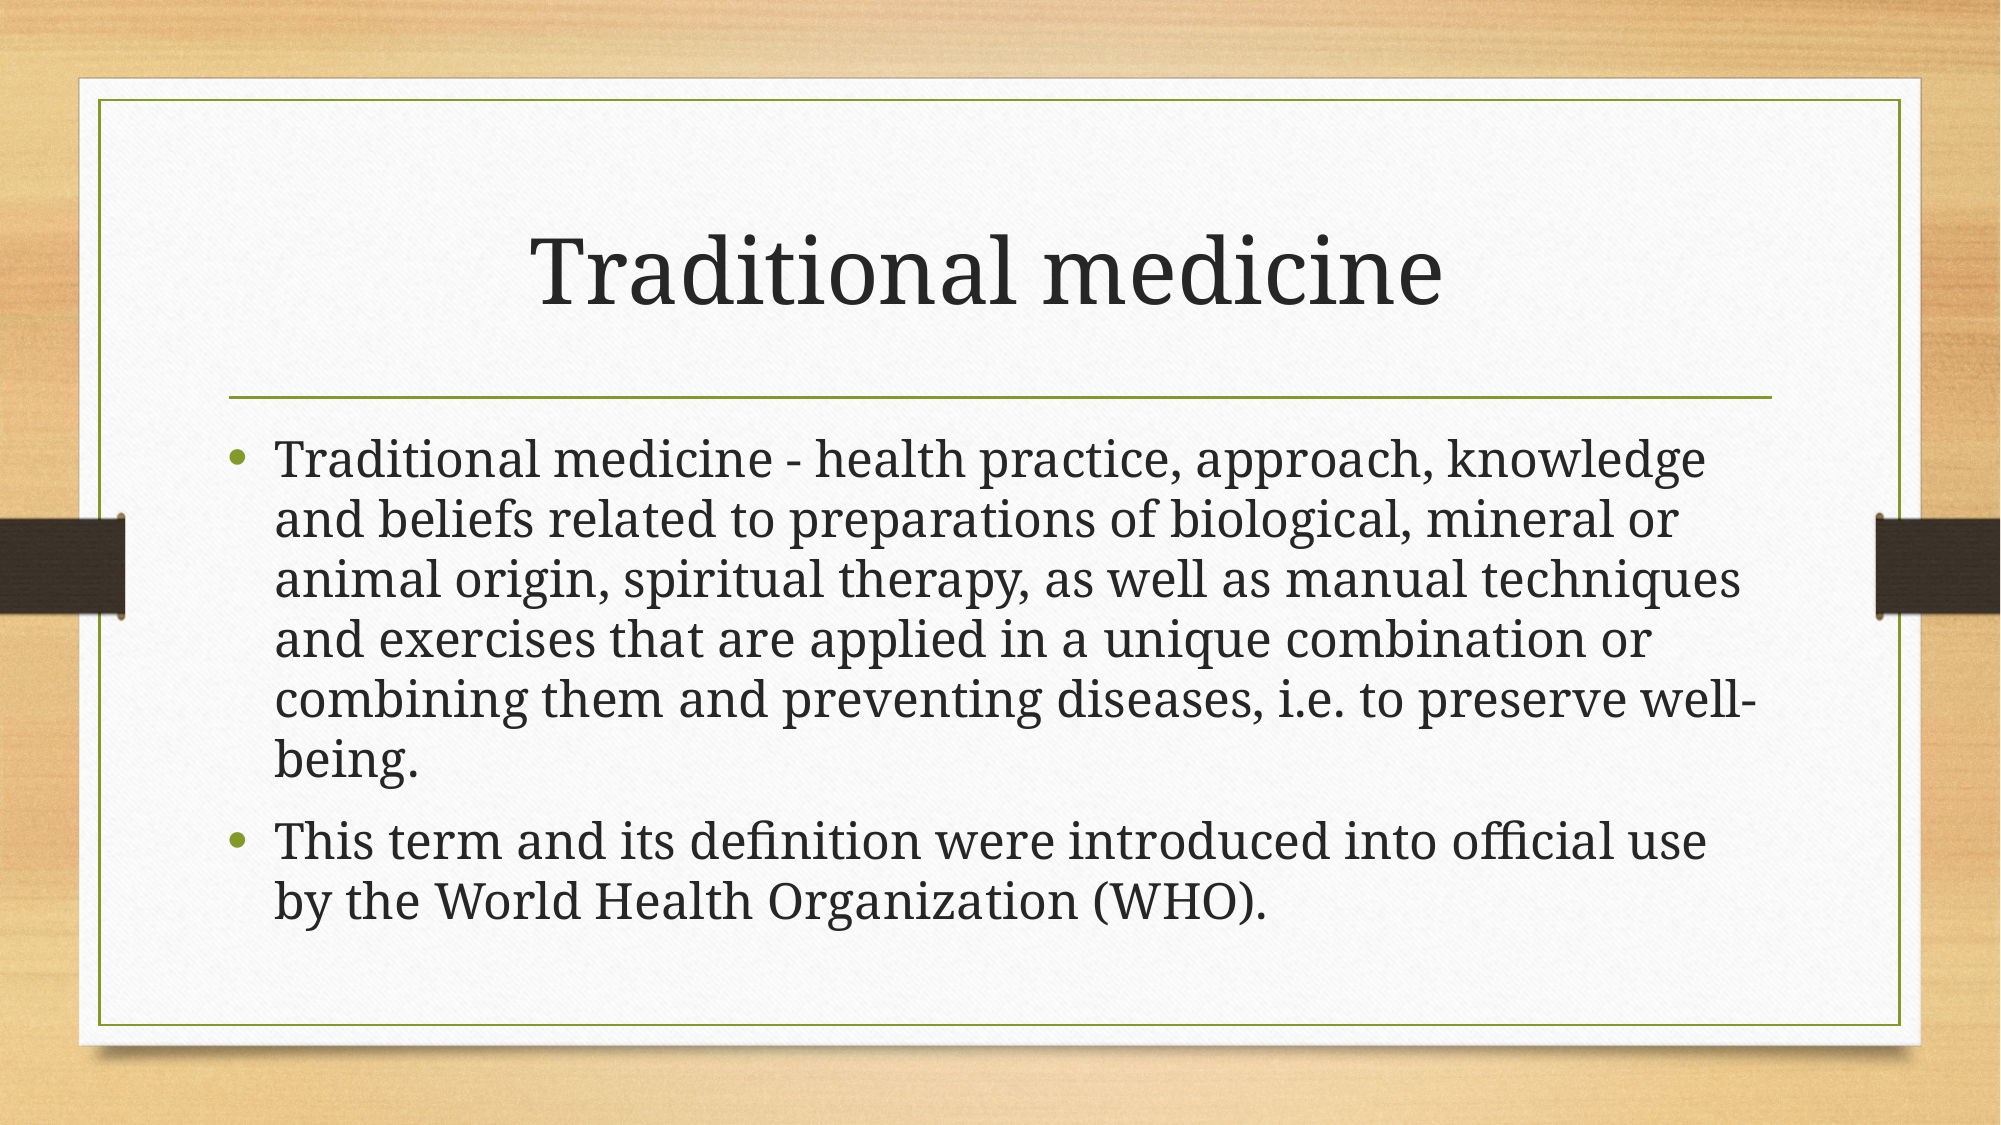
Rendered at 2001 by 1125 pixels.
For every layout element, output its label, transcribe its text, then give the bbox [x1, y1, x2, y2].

title Traditional medicine [212, 161, 1788, 375]
picture [0, 0, 2001, 1125]
list Traditional medicine - health practice, approach, knowledge and beliefs related to preparations of biological, mineral or animal origin, spiritual therapy, as well as manual techniques and exercises that are applied in a unique combination or combining them and preventing diseases, i.e. to preserve well-being. This term and its definition were introduced into official use by the World Health Organization (WHO). [212, 419, 1788, 964]
